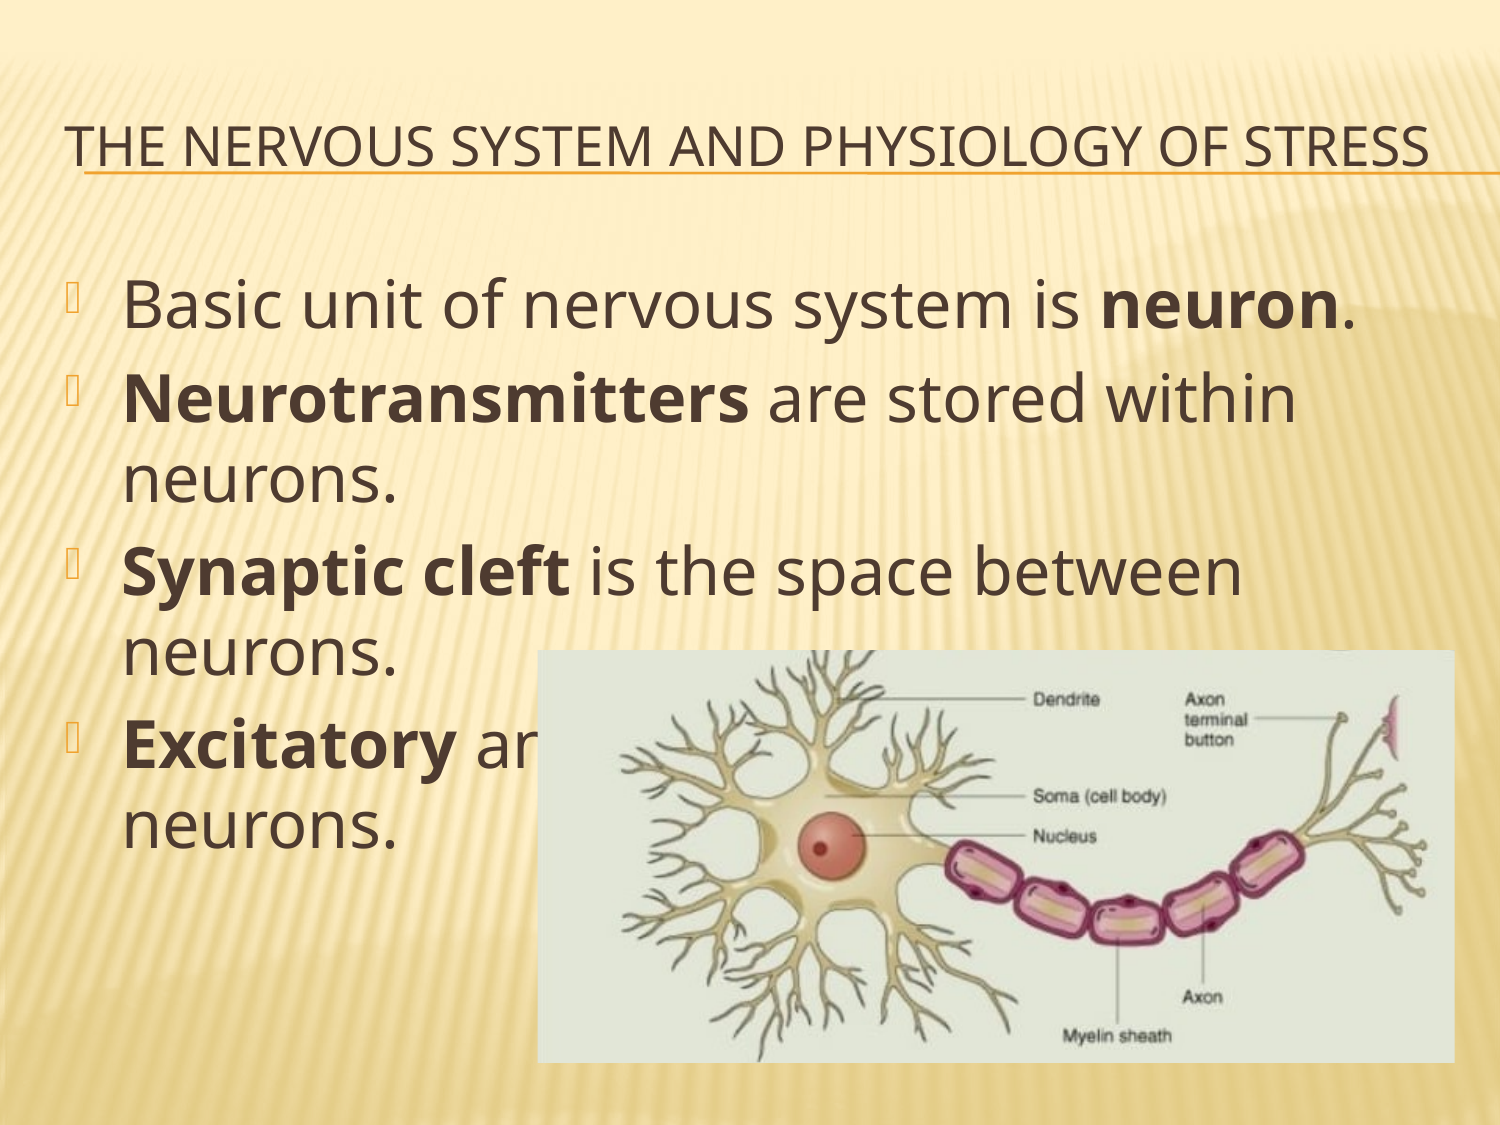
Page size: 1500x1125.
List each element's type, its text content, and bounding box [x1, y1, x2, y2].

picture [537, 649, 1455, 1063]
list Basic unit of nervous system is neuron. Neurotransmitters are stored within neurons. Synaptic cleft is the space between neurons. Excitatory and inhibitory state of neurons. [50, 254, 1475, 998]
title The Nervous System and Physiology of Stress [50, 75, 1475, 213]
